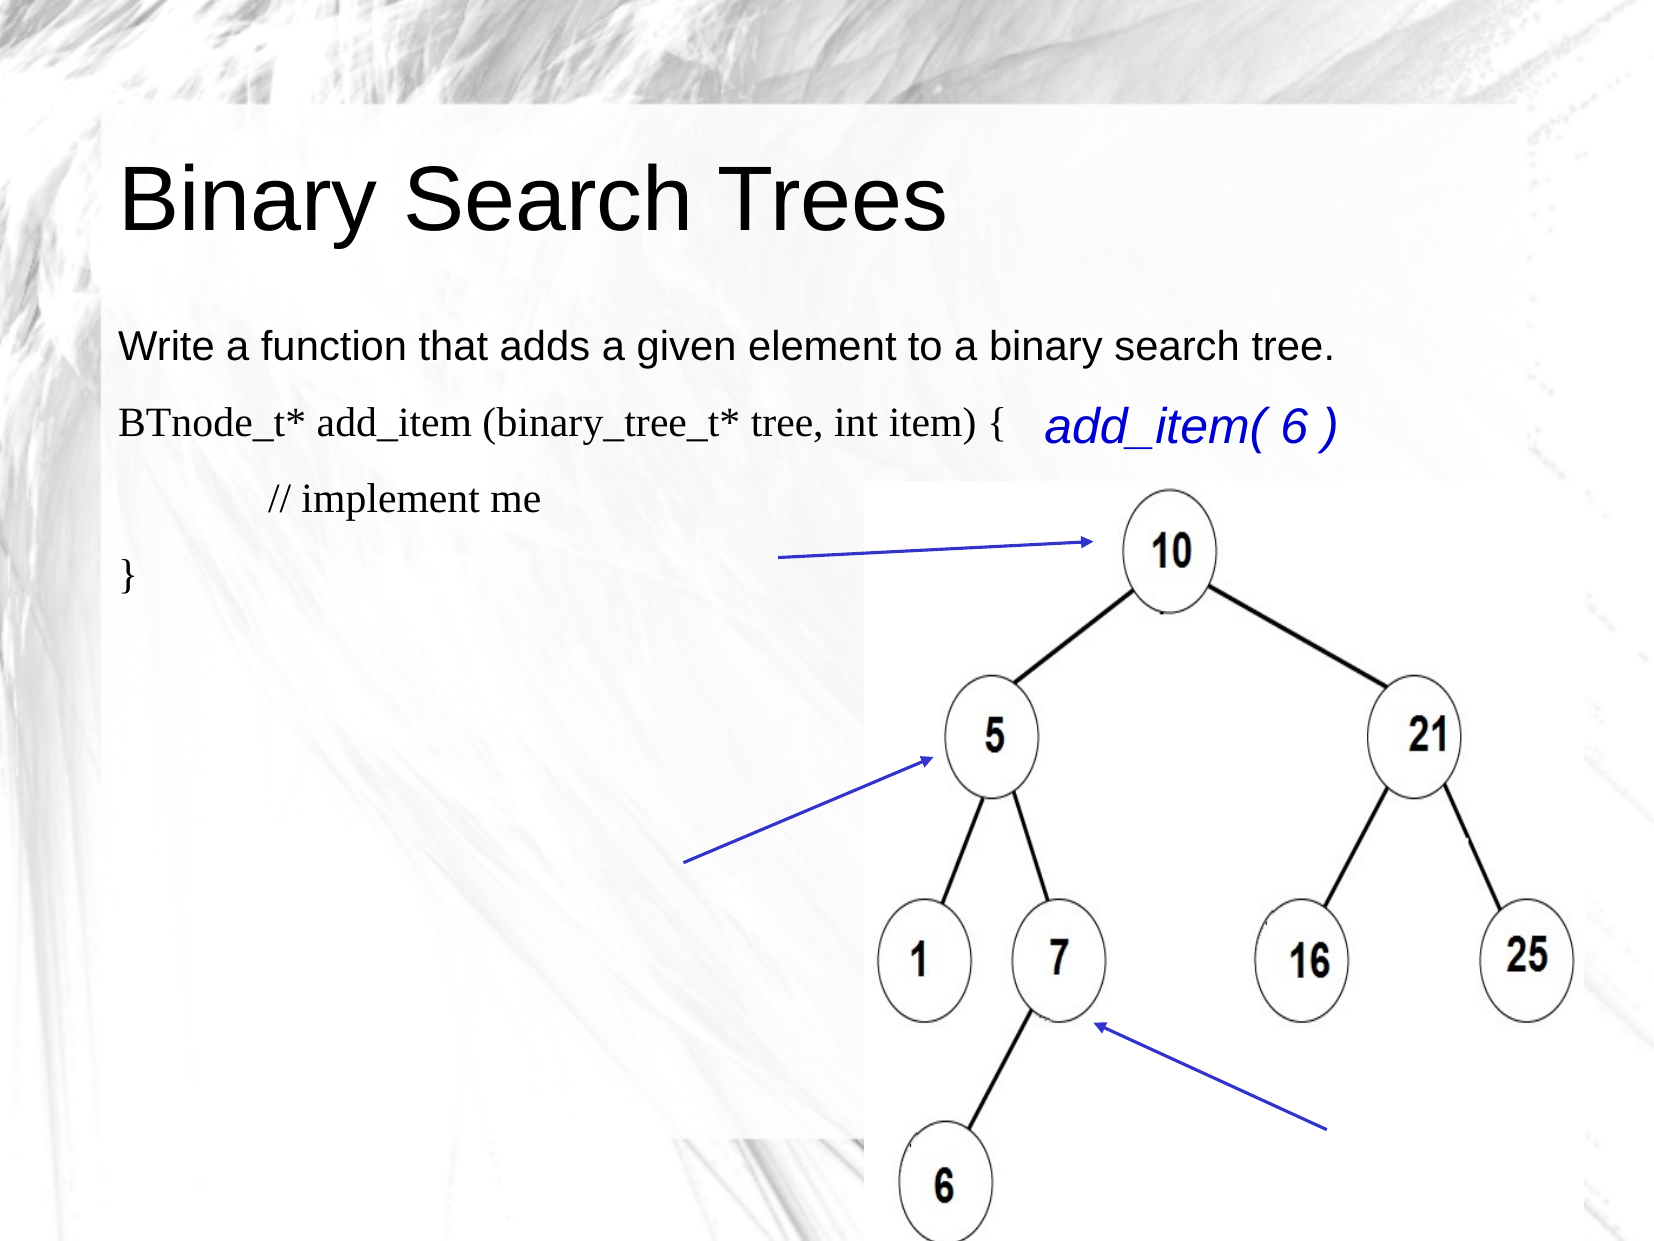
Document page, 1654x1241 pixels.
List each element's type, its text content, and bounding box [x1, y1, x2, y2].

picture [0, 0, 1654, 1241]
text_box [683, 756, 934, 863]
title Binary Search Trees [118, 93, 1506, 299]
text_box add_item( 6 ) [1029, 391, 1365, 463]
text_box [778, 541, 1094, 558]
list Write a function that adds a given element to a binary search tree. BTnode_t* add_item (binary_tree_t* tree, int item) { // implement me } [118, 319, 1571, 1109]
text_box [1093, 1022, 1327, 1130]
